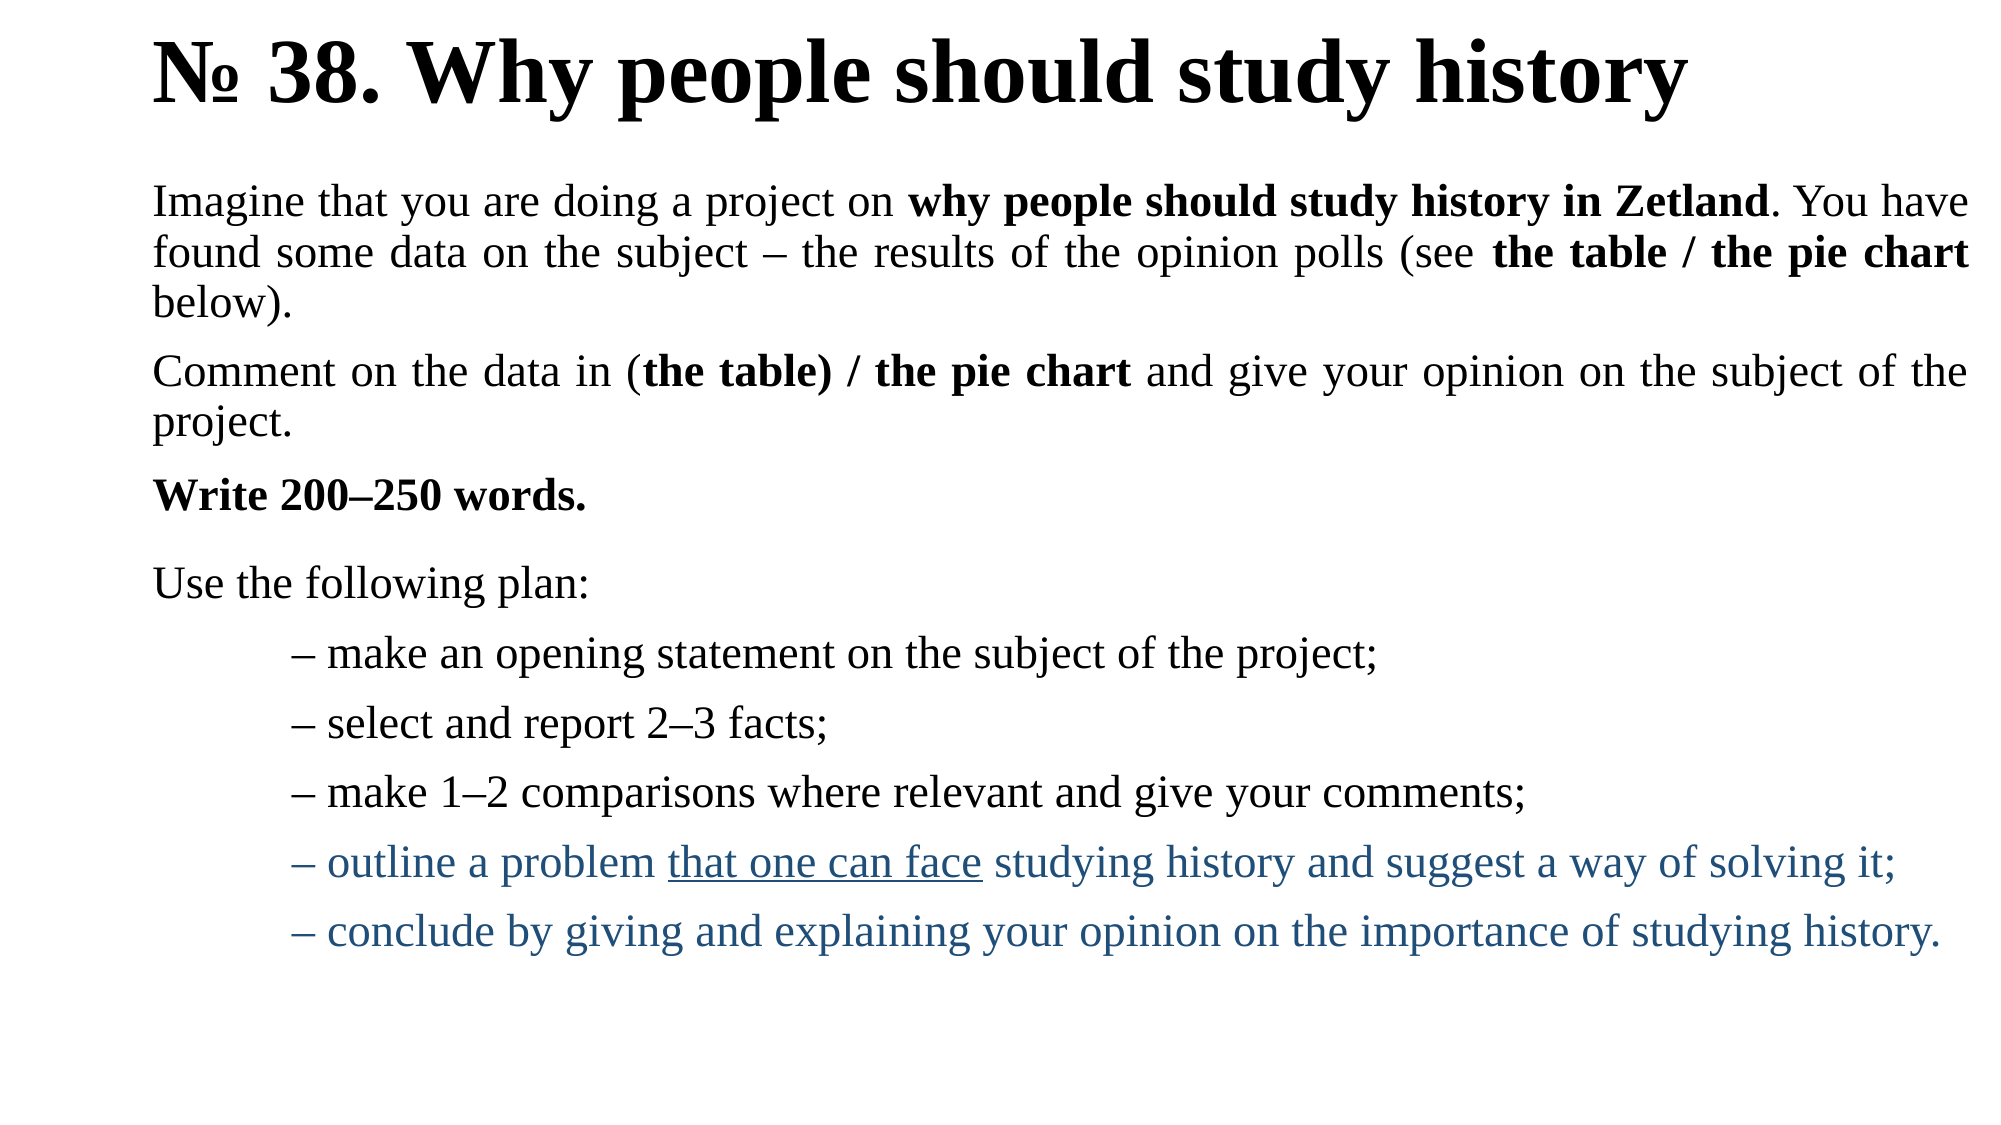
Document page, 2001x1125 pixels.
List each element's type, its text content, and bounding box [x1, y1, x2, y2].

title № 38. Why people should study history [137, 19, 1863, 127]
list Imagine that you are doing a project on why people should study history in Zetland. You have found some data on the subject – the results of the opinion polls (see the table / the pie chart below). Comment on the data in (the table) / the pie chart and give your opinion on the subject of the project. Write 200–250 words. Use the following plan: – make an opening statement on the subject of the project; – select and report 2–3 facts; – make 1–2 comparisons where relevant and give your comments; – outline a problem that one can face studying history and suggest a way of solving it; – conclude by giving and explaining your opinion on the importance of studying history. [137, 169, 1985, 1014]
